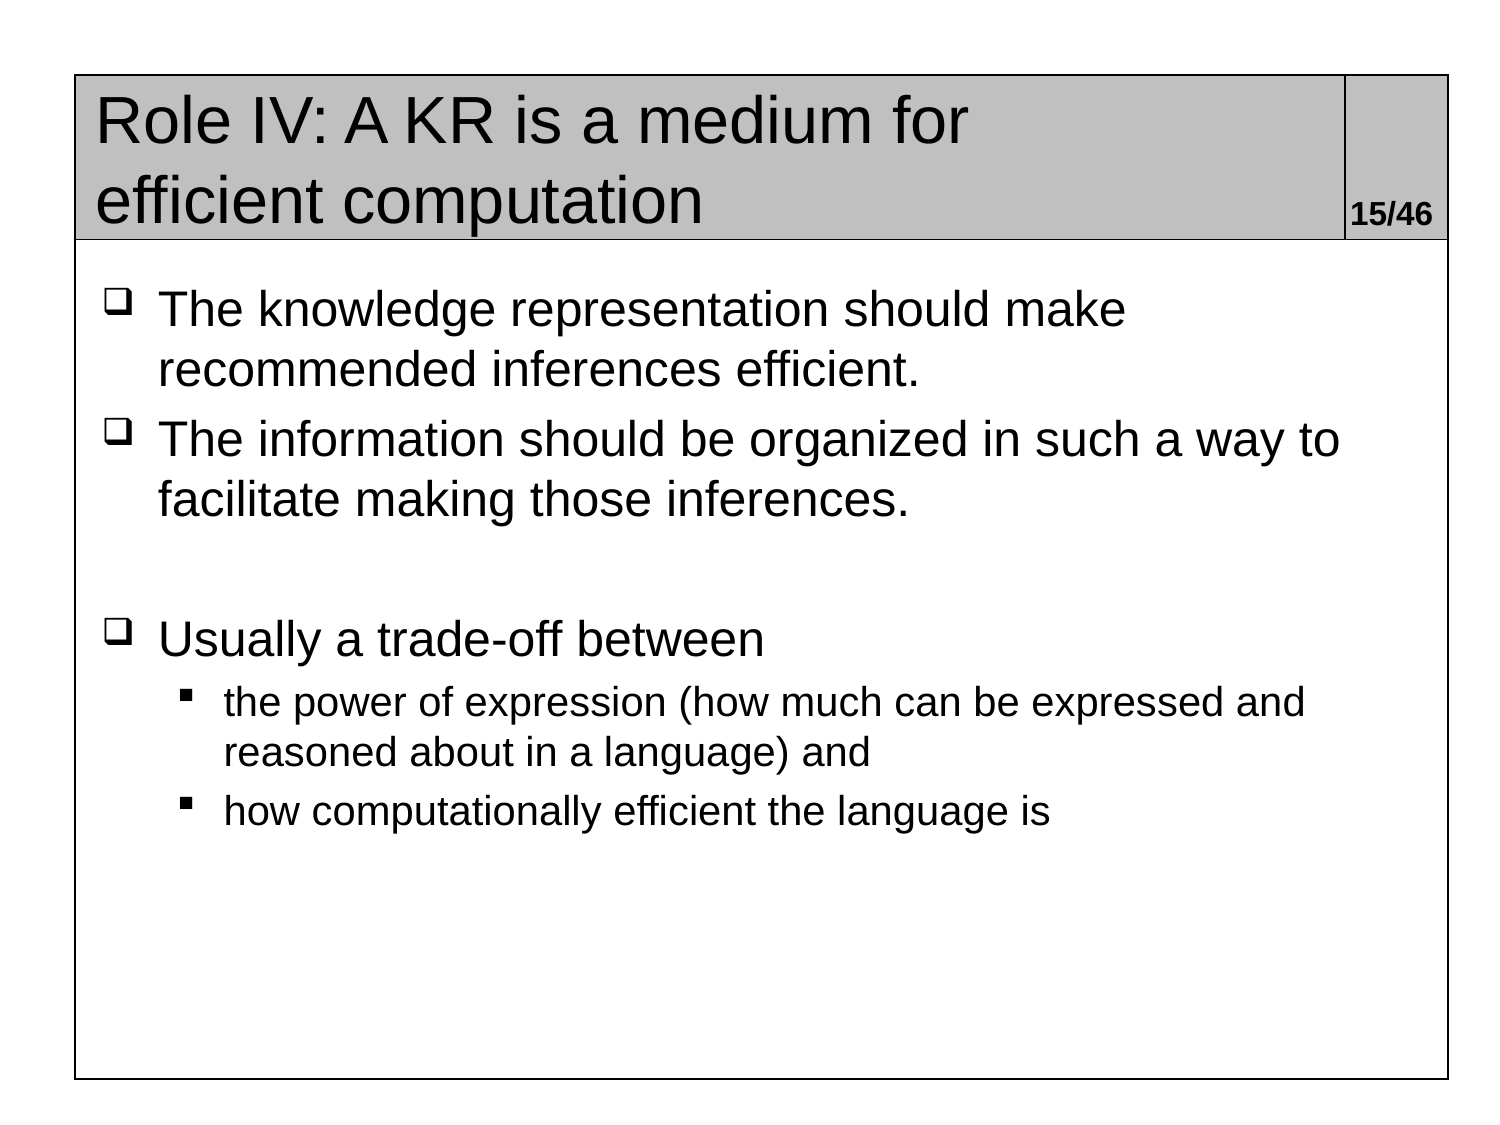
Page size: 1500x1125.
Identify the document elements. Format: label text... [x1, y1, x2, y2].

slide_number 15/46 [1346, 74, 1449, 239]
title Role IV: A KR is a medium for efficient computation [74, 74, 1346, 239]
list The knowledge representation should make recommended inferences efficient. The information should be organized in such a way to facilitate making those inferences. Usually a trade-off between the power of expression (how much can be expressed and reasoned about in a language) and how computationally efficient the language is [74, 239, 1449, 1080]
